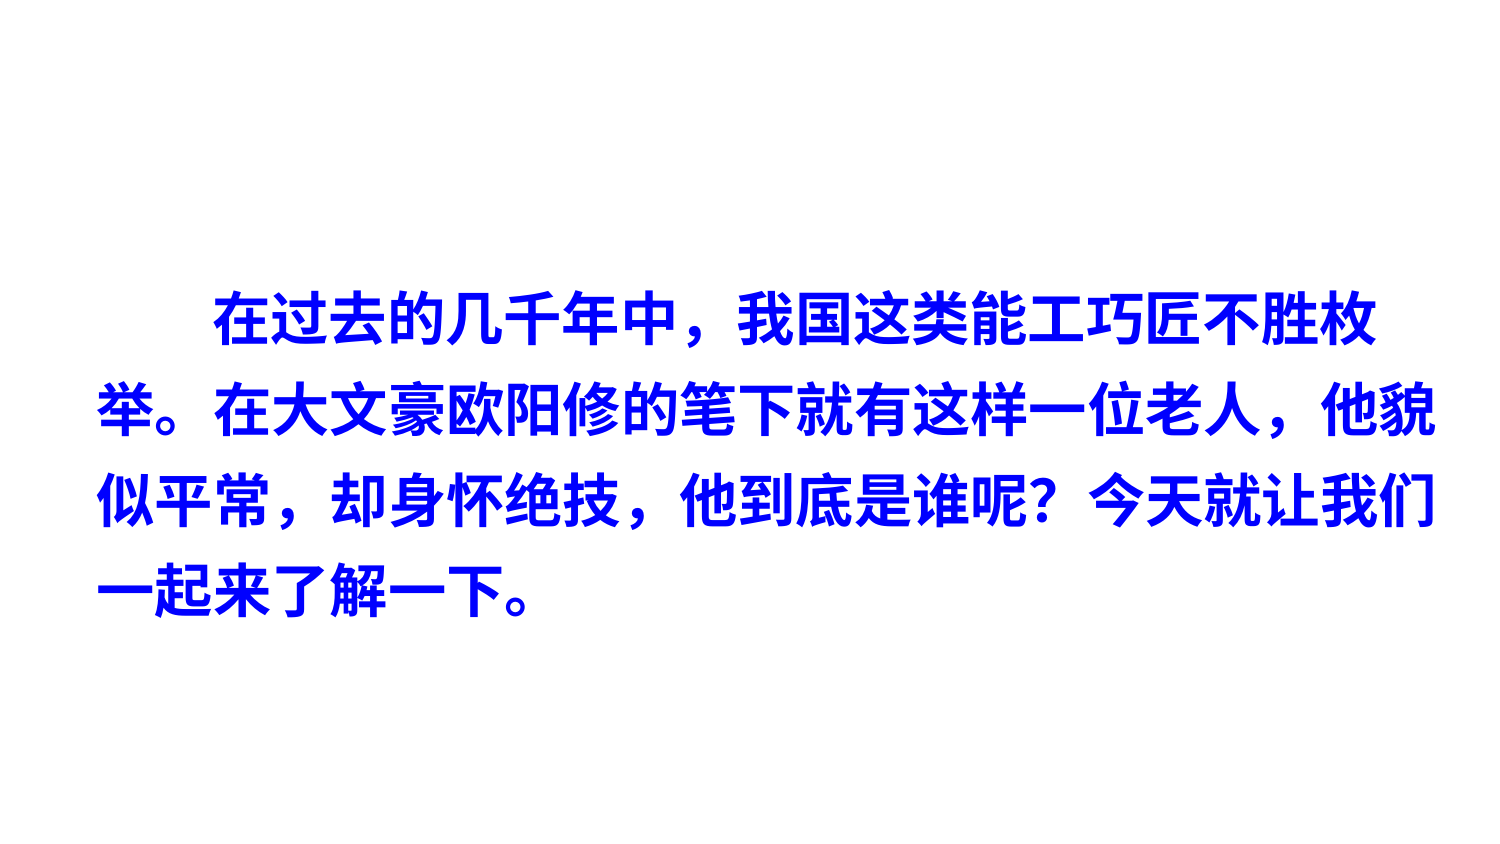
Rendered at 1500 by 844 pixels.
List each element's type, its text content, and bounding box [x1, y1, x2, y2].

text_box 在过去的几千年中，我国这类能工巧匠不胜枚举。在大文豪欧阳修的笔下就有这样一位老人，他貌似平常，却身怀绝技，他到底是谁呢？今天就让我们一起来了解一下。 [82, 253, 1459, 632]
